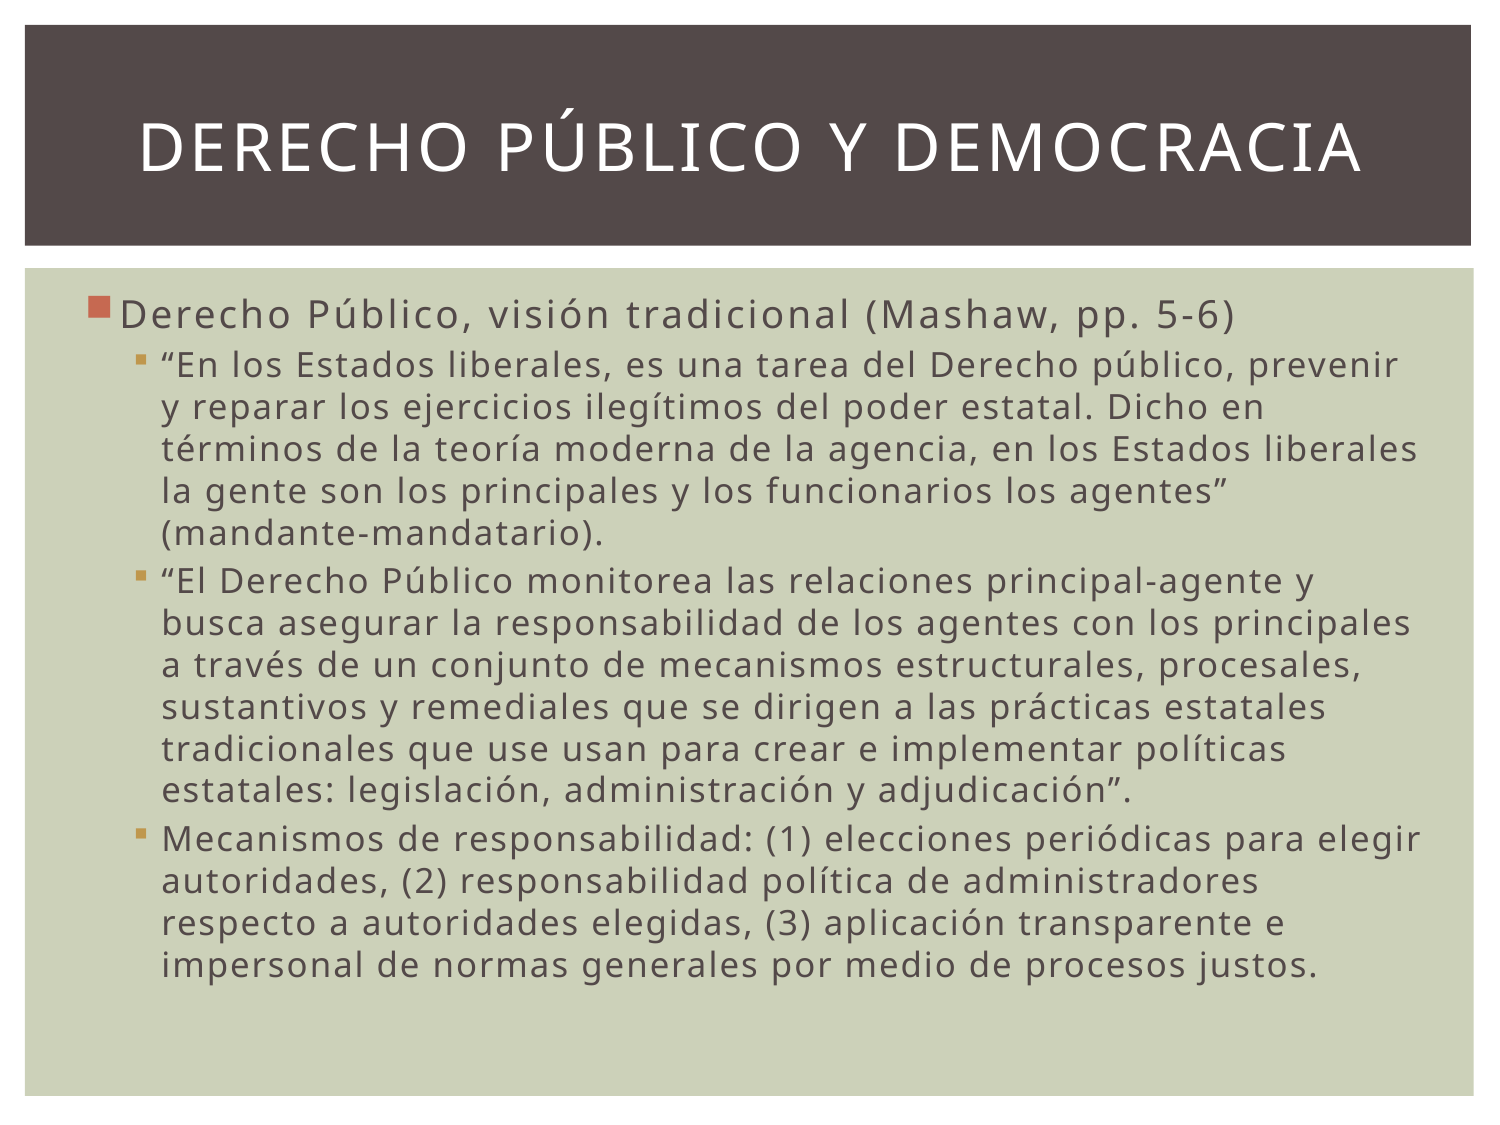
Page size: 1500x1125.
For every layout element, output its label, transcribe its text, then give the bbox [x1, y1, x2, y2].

list Derecho Público, visión tradicional (Mashaw, pp. 5-6) “En los Estados liberales, es una tarea del Derecho público, prevenir y reparar los ejercicios ilegítimos del poder estatal. Dicho en términos de la teoría moderna de la agencia, en los Estados liberales la gente son los principales y los funcionarios los agentes” (mandante-mandatario). “El Derecho Público monitorea las relaciones principal-agente y busca asegurar la responsabilidad de los agentes con los principales a través de un conjunto de mecanismos estructurales, procesales, sustantivos y remediales que se dirigen a las prácticas estatales tradicionales que use usan para crear e implementar políticas estatales: legislación, administración y adjudicación”. Mecanismos de responsabilidad: (1) elecciones periódicas para elegir autoridades, (2) responsabilidad política de administradores respecto a autoridades elegidas, (3) aplicación transparente e impersonal de normas generales por medio de procesos justos. [62, 281, 1442, 1005]
title Derecho público y democracia [62, 58, 1438, 232]
